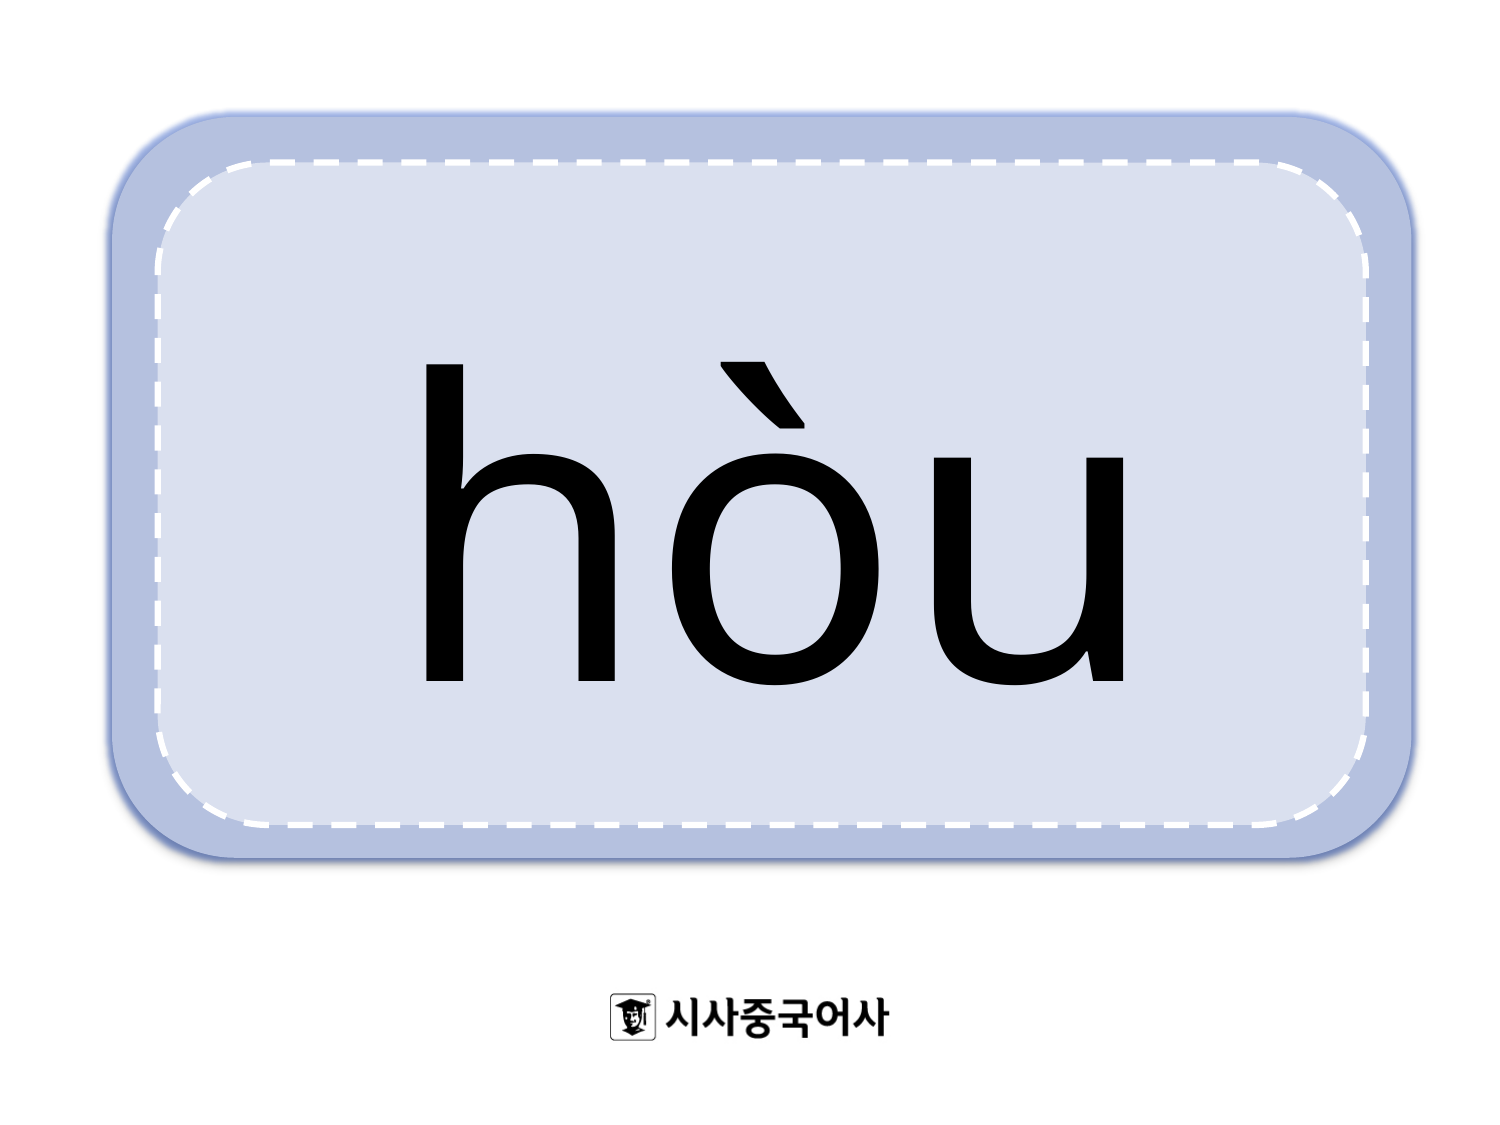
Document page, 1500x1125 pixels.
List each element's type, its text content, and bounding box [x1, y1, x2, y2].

text_box hòu [171, 183, 1380, 846]
picture [602, 987, 898, 1047]
